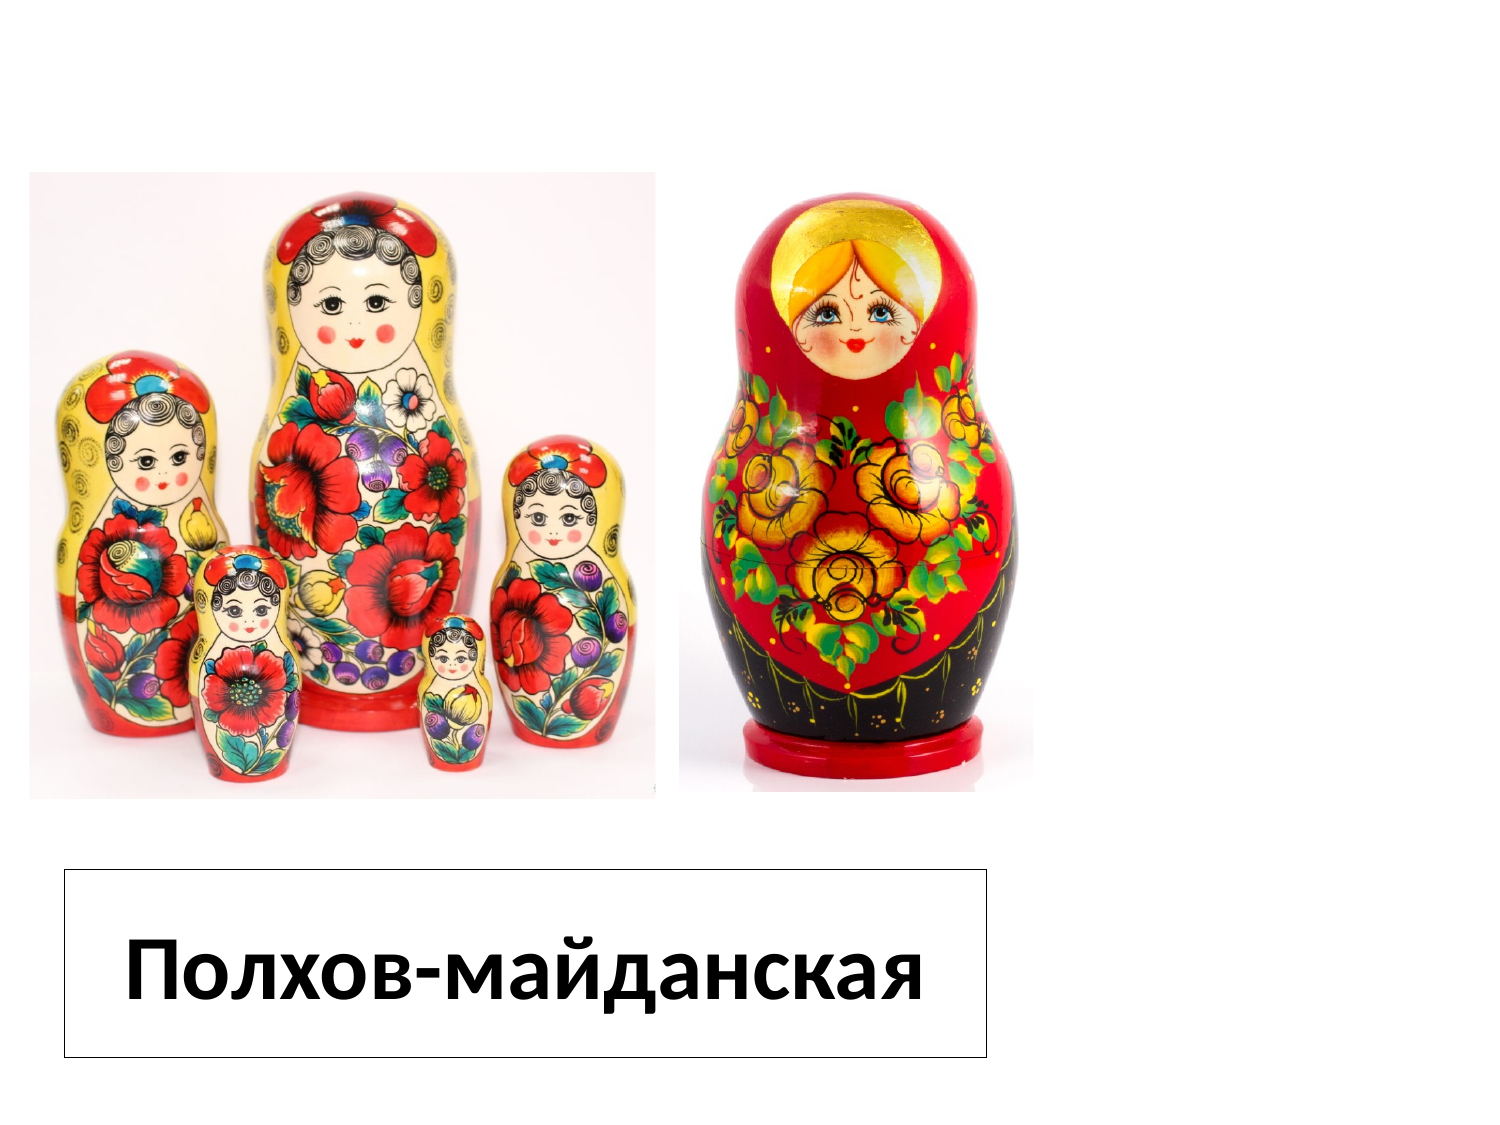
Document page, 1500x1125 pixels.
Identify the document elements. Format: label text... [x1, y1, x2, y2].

title Полхов-майданская [64, 869, 987, 1058]
picture [29, 172, 656, 799]
picture [678, 169, 1034, 792]
